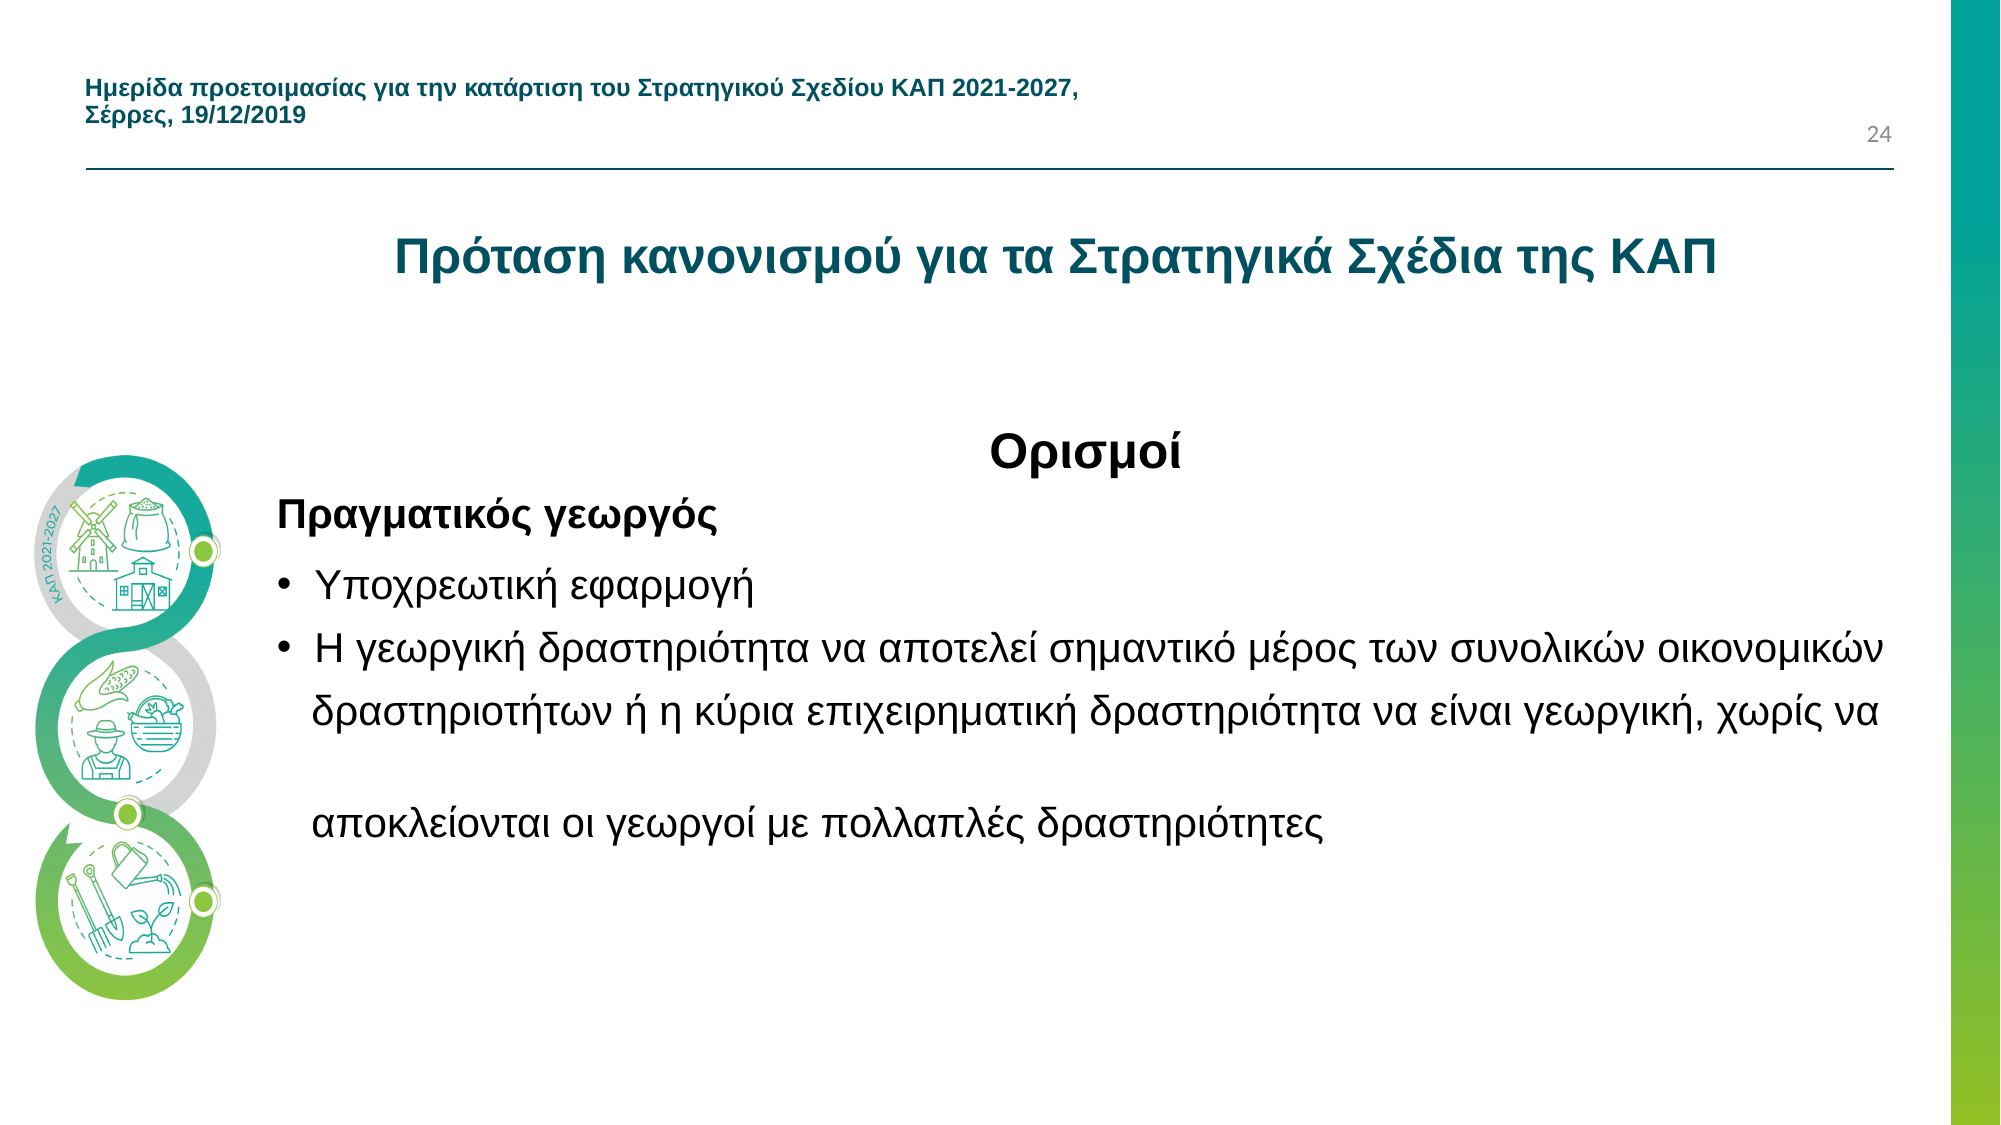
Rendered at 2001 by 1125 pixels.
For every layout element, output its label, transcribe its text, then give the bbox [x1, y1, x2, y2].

slide_number 24 [1457, 102, 1908, 163]
text_box Ημερίδα προετοιμασίας για την κατάρτιση του Στρατηγικού Σχεδίου ΚΑΠ 2021-2027, Σέρρες, 19/12/2019 [70, 67, 1163, 184]
title Πρόταση κανονισμού για τα Στρατηγικά Σχέδια της ΚΑΠ [239, 199, 1874, 316]
picture [1951, 0, 2000, 1125]
text_box Ορισμοί Πραγματικός γεωργός Υποχρεωτική εφαρμογή Η γεωργική δραστηριότητα να αποτελεί σημαντικό μέρος των συνολικών οικονομικών δραστηριοτήτων ή η κύρια επιχειρηματική δραστηριότητα να είναι γεωργική, χωρίς να αποκλείονται οι γεωργοί με πολλαπλές δραστηριότητες [262, 411, 1910, 896]
picture [34, 455, 221, 1000]
